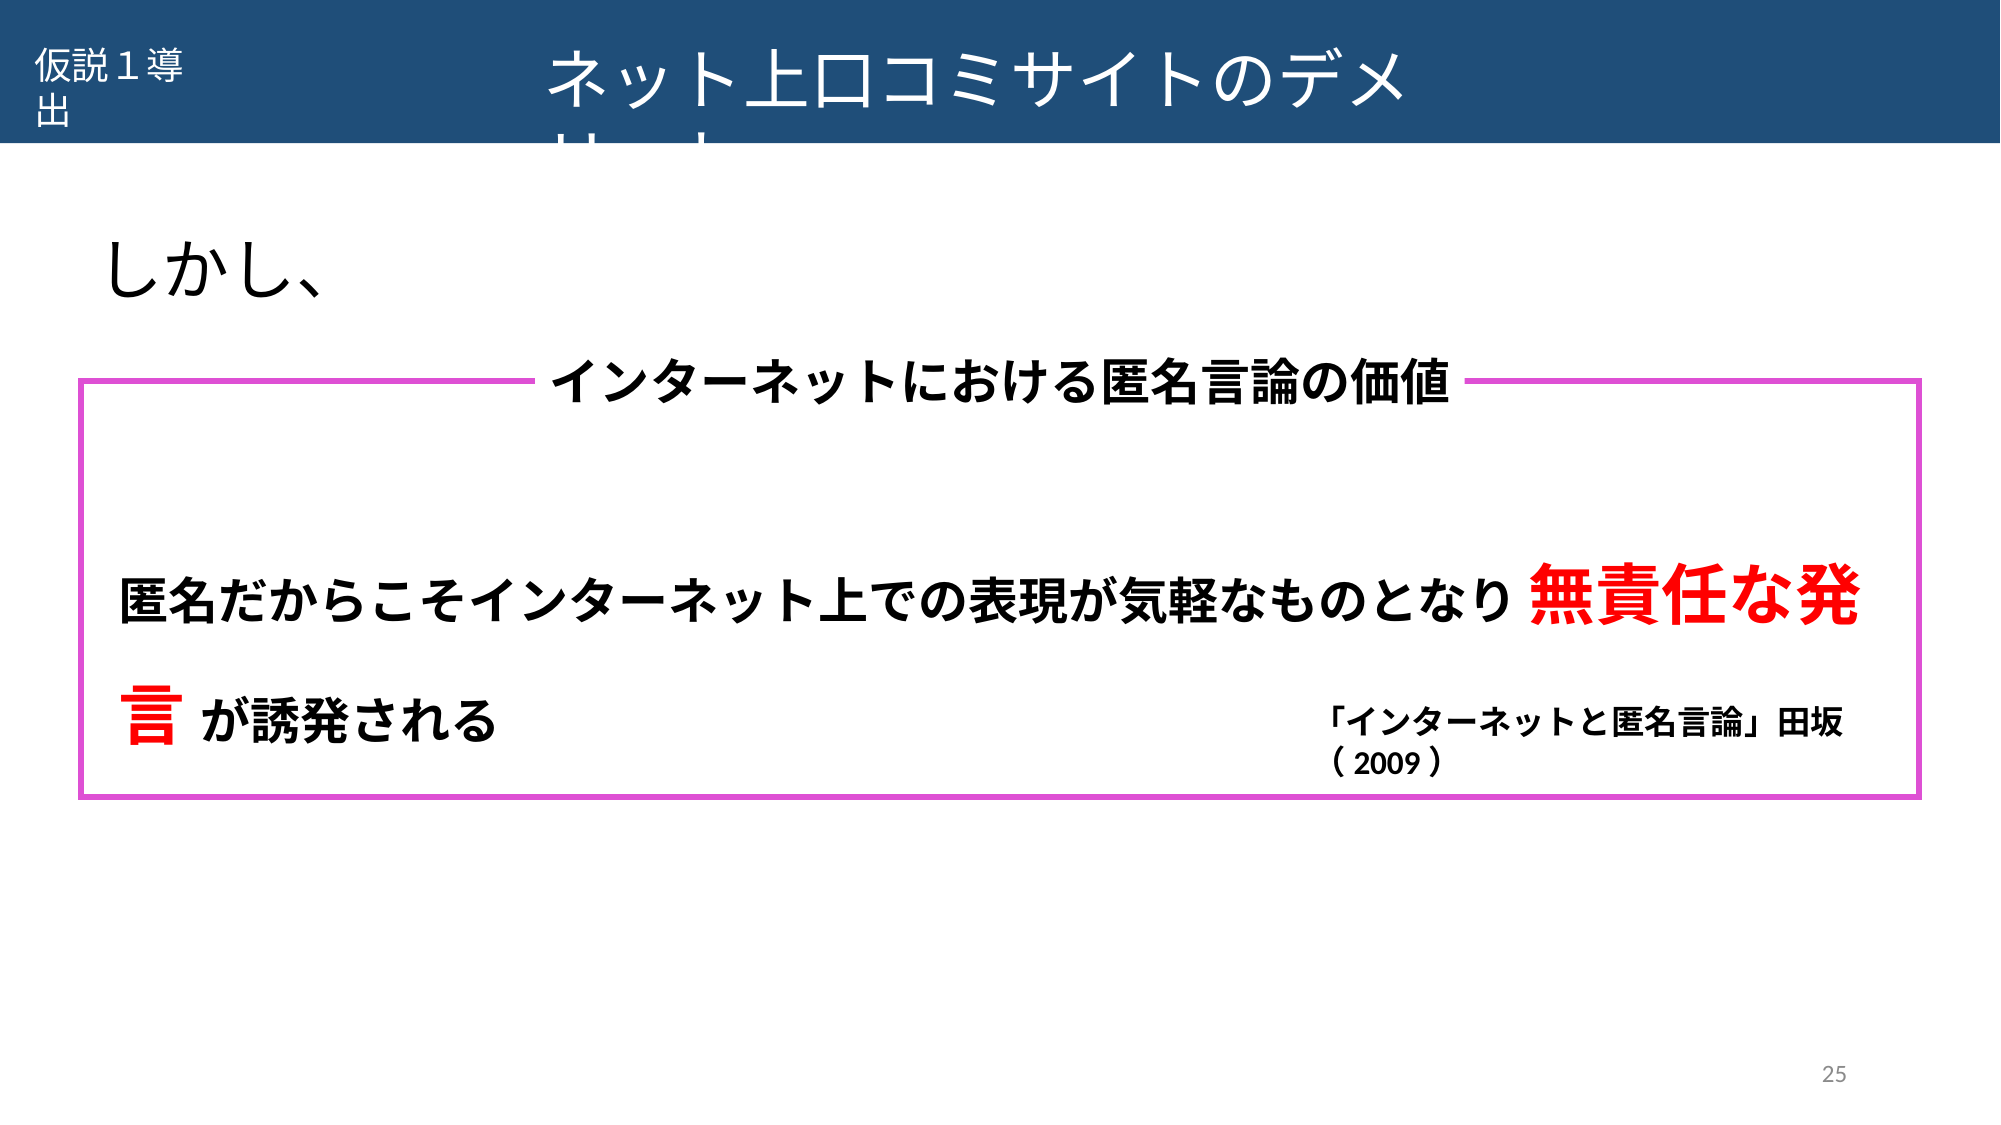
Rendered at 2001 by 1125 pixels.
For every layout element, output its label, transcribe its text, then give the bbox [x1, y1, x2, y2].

text_box 「インターネットと匿名言論」田坂（2009） [1297, 694, 2000, 789]
text_box 匿名だからこそインターネット上での表現が気軽なものとなり 無責任な発言 が誘発される [103, 505, 1884, 761]
title しかし、 [81, 217, 383, 328]
text_box ネット上口コミサイトのデメリット [528, 30, 1525, 205]
text_box [80, 380, 1920, 798]
text_box インターネットにおける匿名言論の価値 [535, 343, 1465, 419]
text_box [0, 0, 2000, 144]
text_box 仮説１導出 [19, 34, 232, 140]
slide_number 25 [1412, 1042, 1863, 1103]
